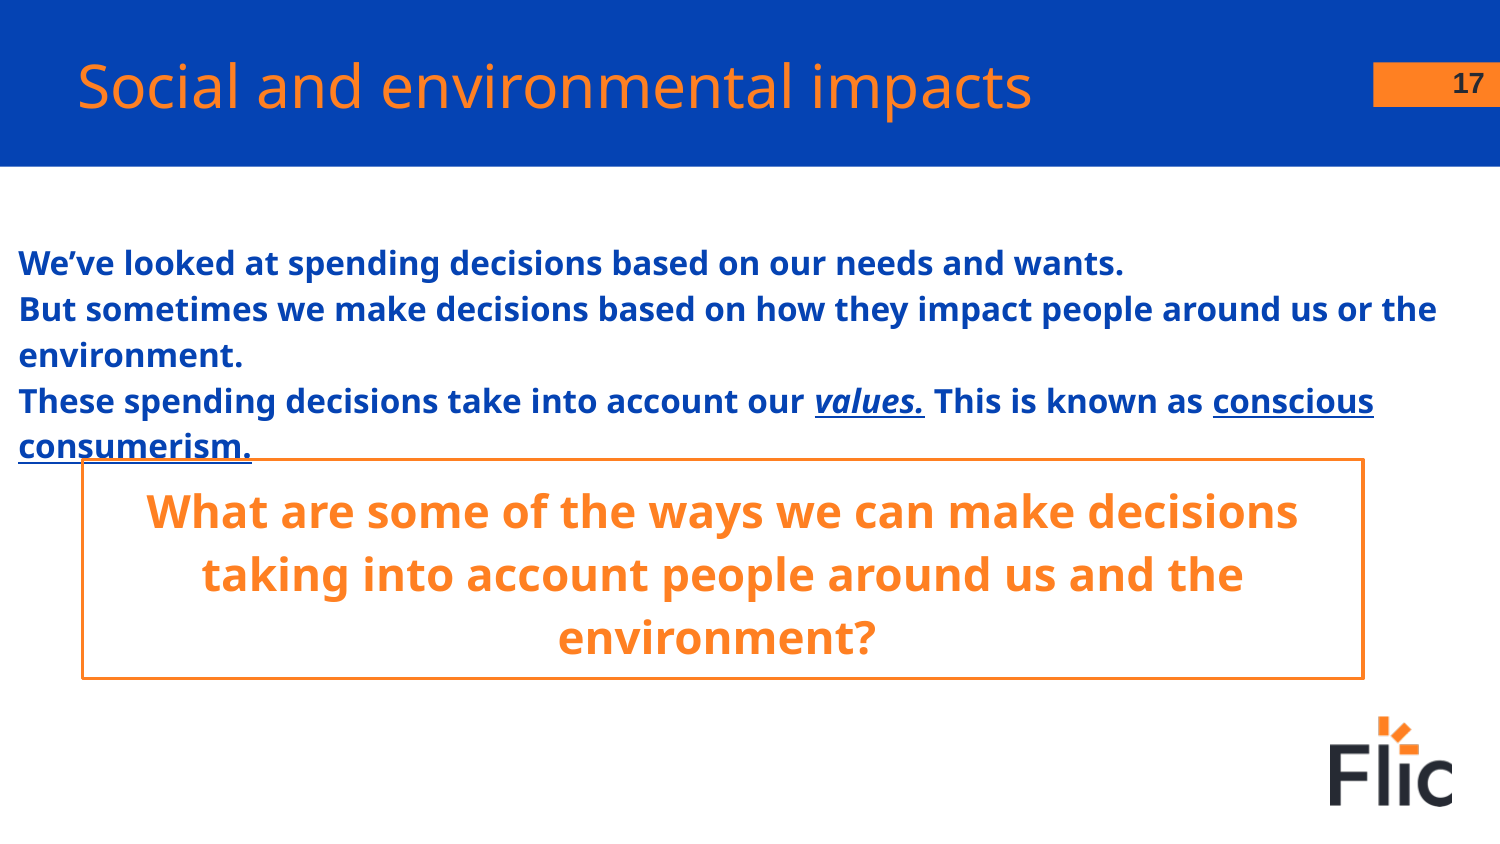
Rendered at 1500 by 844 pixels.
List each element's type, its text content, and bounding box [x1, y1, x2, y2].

picture [1330, 716, 1452, 807]
text_box What are some of the ways we can make decisions taking into account people around us and the environment? [82, 459, 1364, 679]
title Social and environmental impacts [62, 41, 1333, 127]
slide_number 17 [1410, 49, 1500, 115]
text_box We’ve looked at spending decisions based on our needs and wants. But sometimes we make decisions based on how they impact people around us or the environment. These spending decisions take into account our values. This is known as conscious consumerism. [3, 221, 1497, 573]
